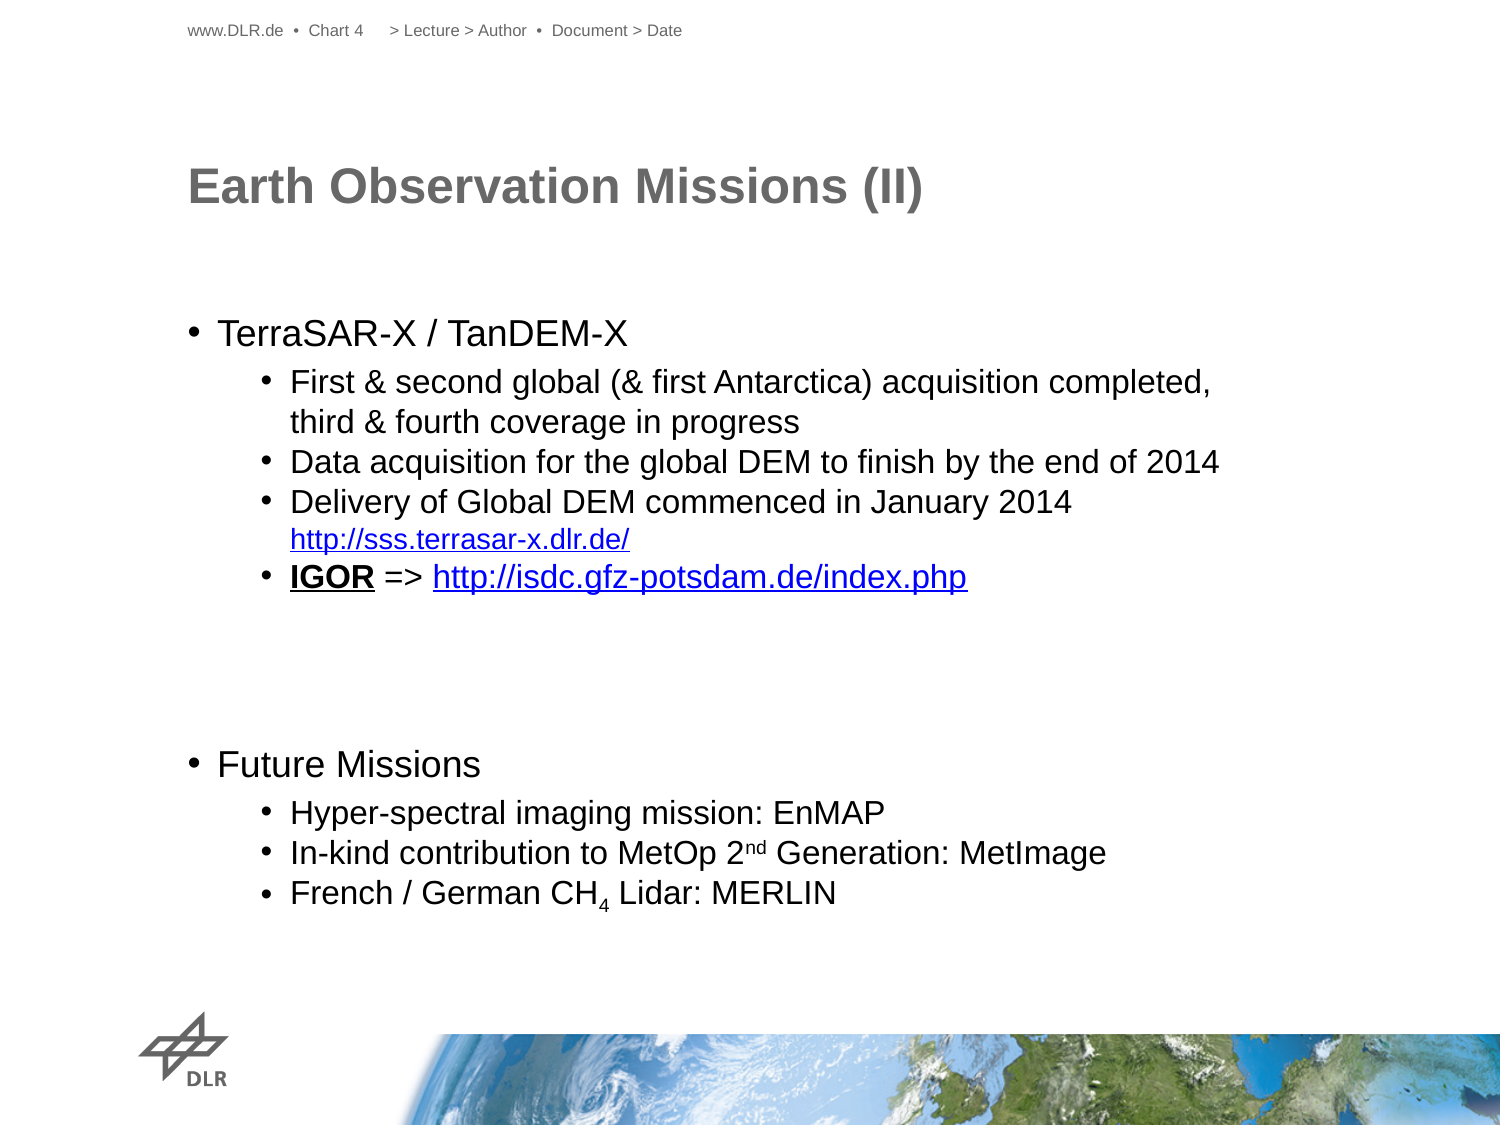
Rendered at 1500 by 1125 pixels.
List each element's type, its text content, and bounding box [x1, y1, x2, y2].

title Earth Observation Missions (II) [187, 153, 1392, 276]
picture [0, 1007, 1500, 1125]
list TerraSAR-X / TanDEM-X First & second global (& first Antarctica) acquisition completed, third & fourth coverage in progress Data acquisition for the global DEM to finish by the end of 2014 Delivery of Global DEM commenced in January 2014 http://sss.terrasar-x.dlr.de/ IGOR => http://isdc.gfz-potsdam.de/index.php Future Missions Hyper-spectral imaging mission: EnMAP In-kind contribution to MetOp 2nd Generation: MetImage French / German CH4 Lidar: MERLIN [187, 309, 1450, 964]
slide_number www.DLR.de • Chart 4 [187, 20, 389, 41]
footer > Lecture > Author • Document > Date [389, 20, 1276, 41]
